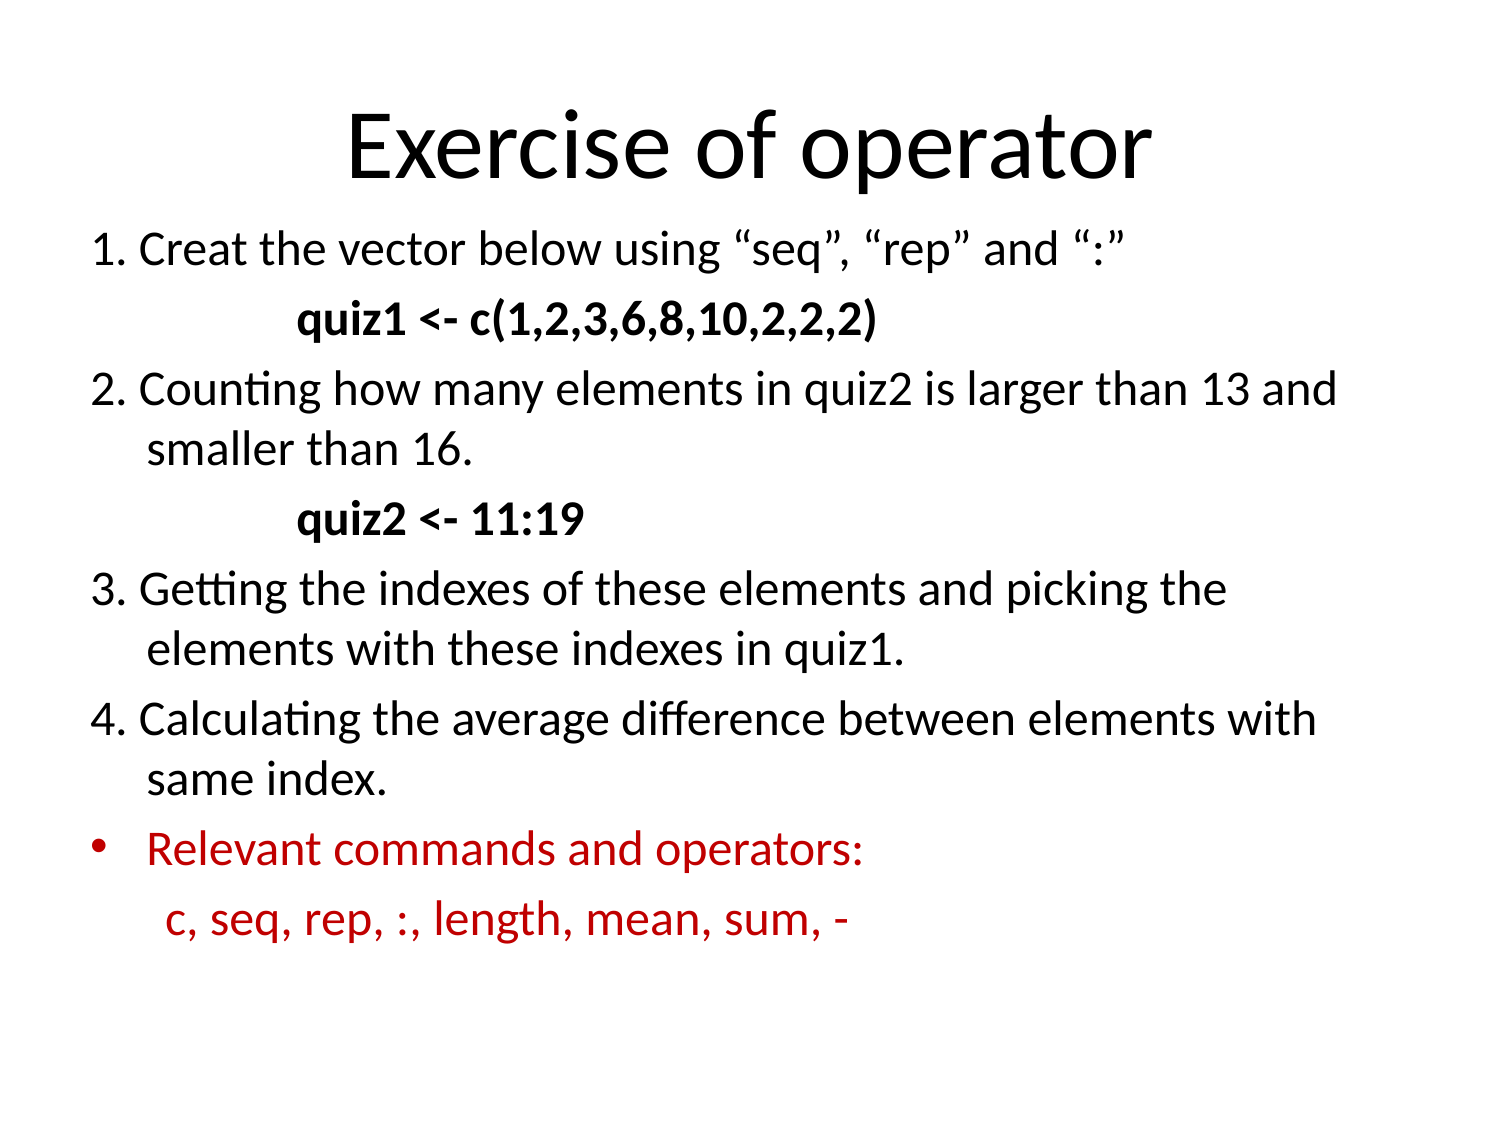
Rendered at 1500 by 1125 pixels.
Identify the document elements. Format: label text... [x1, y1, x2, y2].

title Exercise of operator [75, 45, 1425, 208]
list 1. Creat the vector below using “seq”, “rep” and “:” quiz1 <- c(1,2,3,6,8,10,2,2,2) 2. Counting how many elements in quiz2 is larger than 13 and smaller than 16. quiz2 <- 11:19 3. Getting the indexes of these elements and picking the elements with these indexes in quiz1. 4. Calculating the average difference between elements with same index. Relevant commands and operators: c, seq, rep, :, length, mean, sum, - [75, 208, 1425, 1005]
